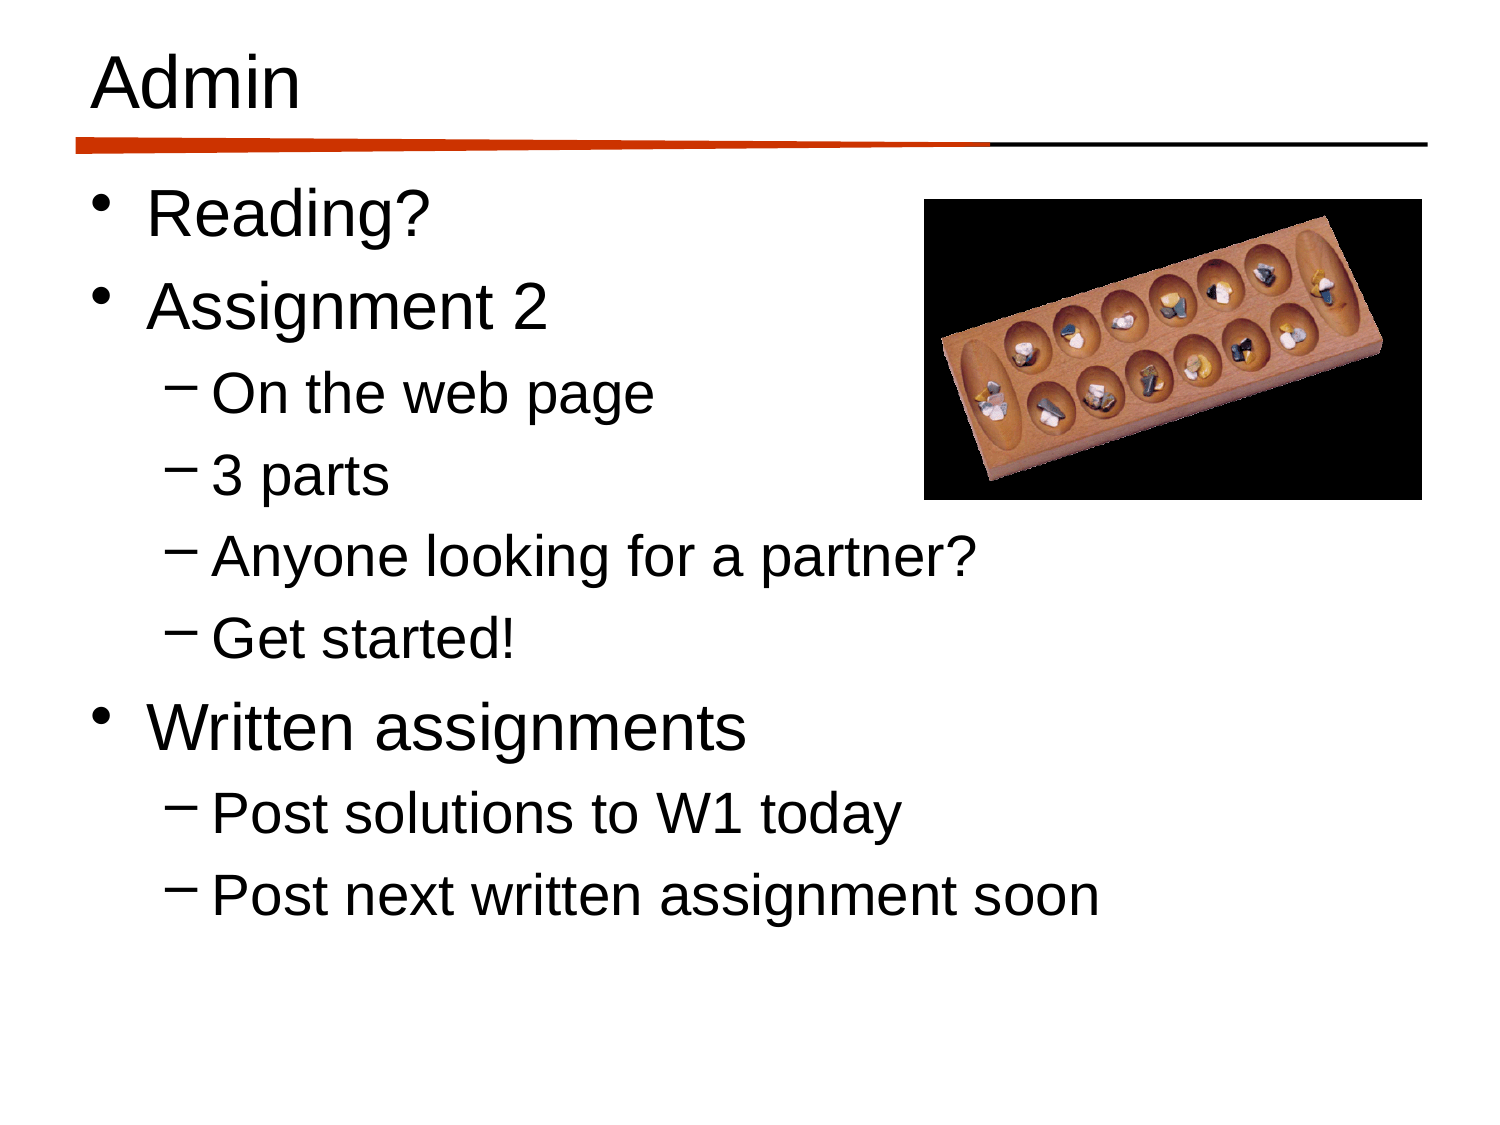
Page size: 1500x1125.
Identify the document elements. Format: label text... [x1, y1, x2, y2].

list Reading? Assignment 2 On the web page 3 parts Anyone looking for a partner? Get started! Written assignments Post solutions to W1 today Post next written assignment soon [74, 162, 1426, 1006]
picture [924, 199, 1423, 501]
title Admin [74, 24, 1426, 133]
